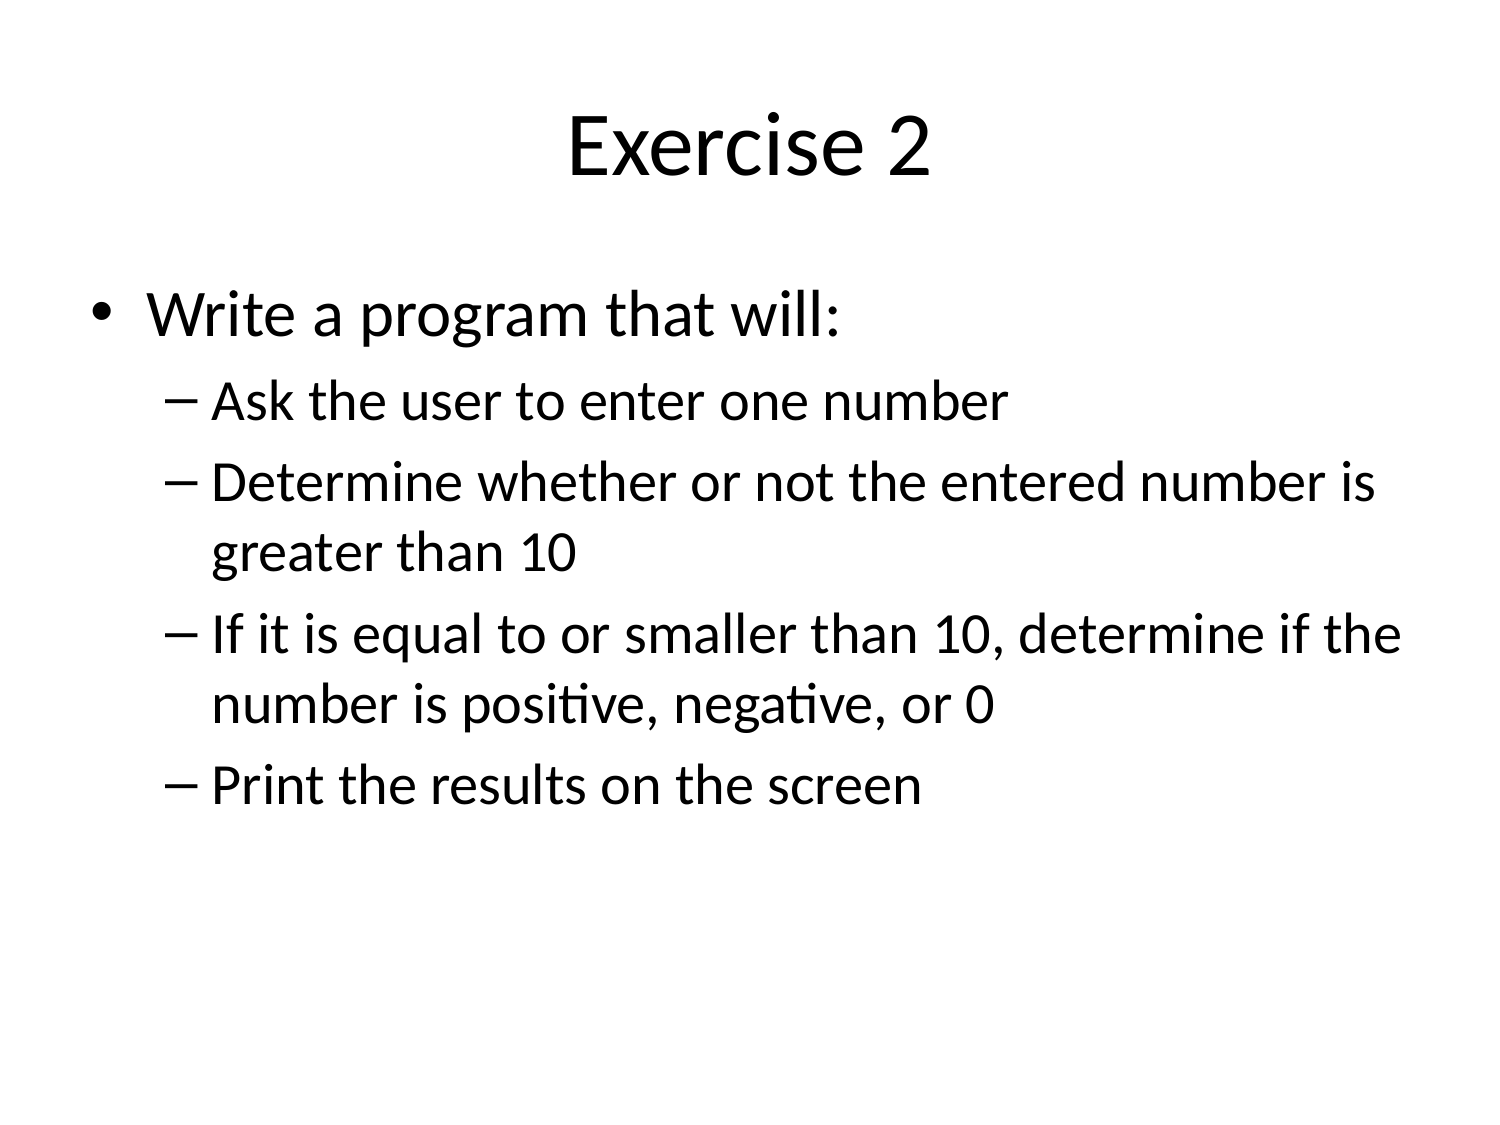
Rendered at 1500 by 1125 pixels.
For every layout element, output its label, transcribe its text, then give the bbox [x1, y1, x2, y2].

list Write a program that will: Ask the user to enter one number Determine whether or not the entered number is greater than 10 If it is equal to or smaller than 10, determine if the number is positive, negative, or 0 Print the results on the screen [75, 262, 1425, 1005]
title Exercise 2 [75, 45, 1425, 233]
